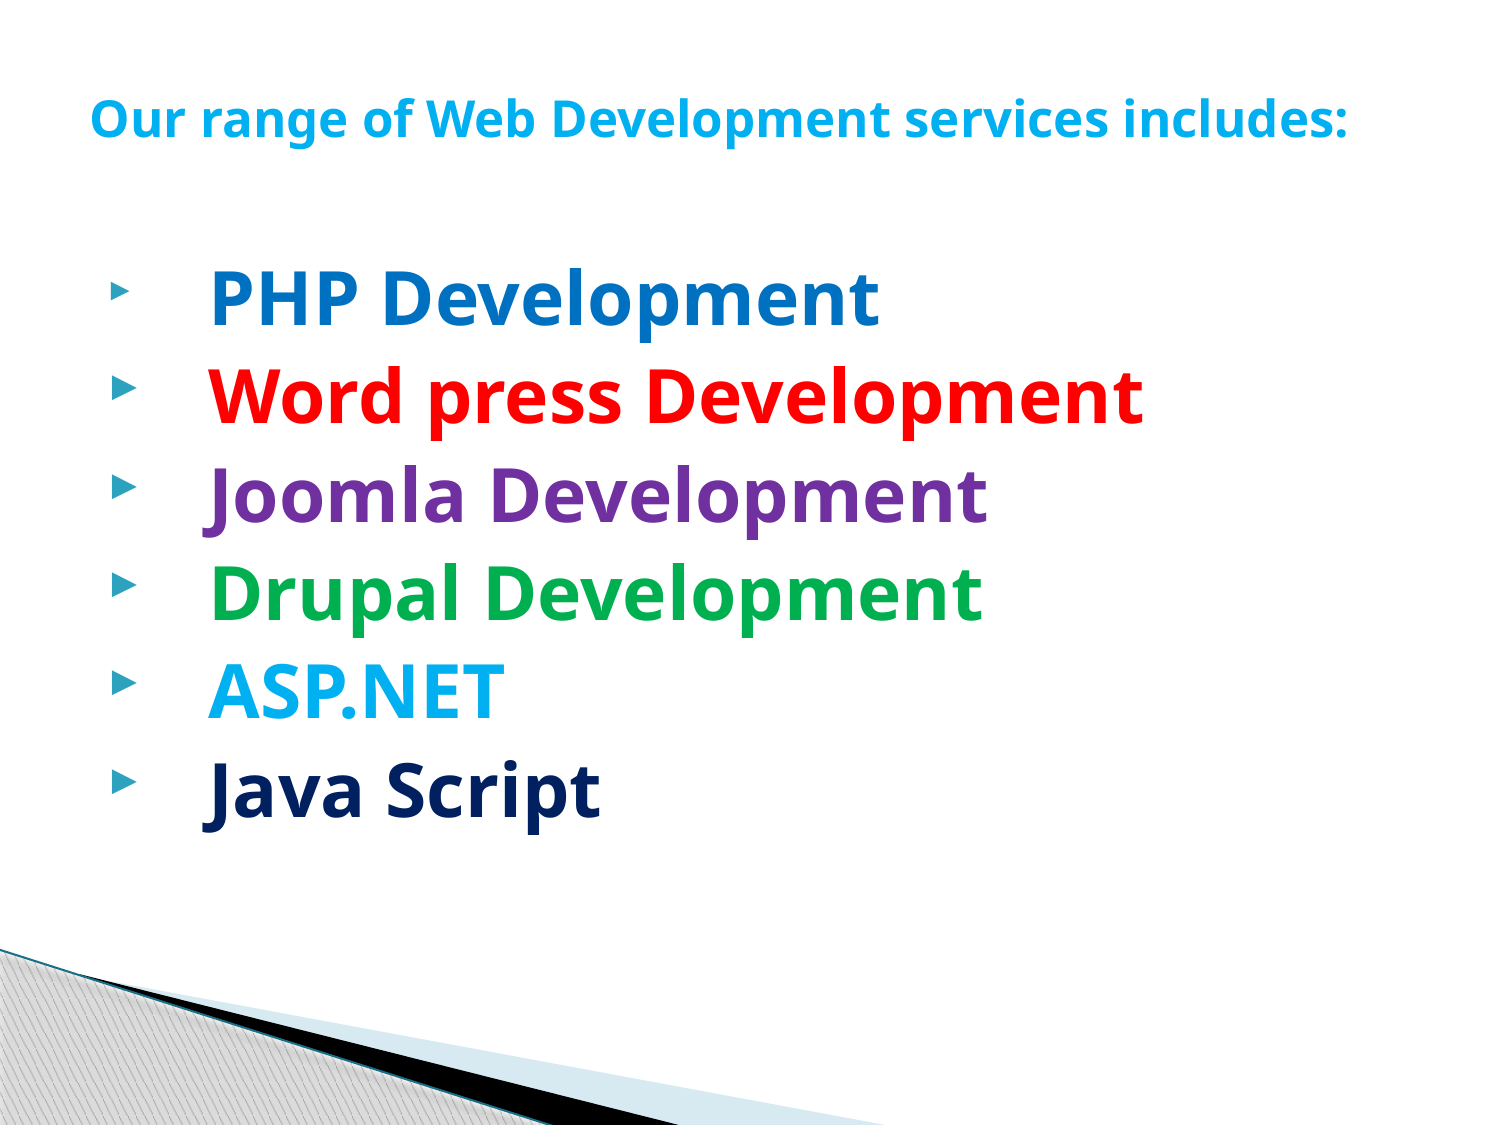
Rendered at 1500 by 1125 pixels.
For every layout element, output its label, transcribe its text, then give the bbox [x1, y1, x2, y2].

list PHP Development Word press Development Joomla Development Drupal Development ASP.NET Java Script [75, 243, 1425, 986]
title Our range of Web Development services includes: [75, 70, 1425, 233]
